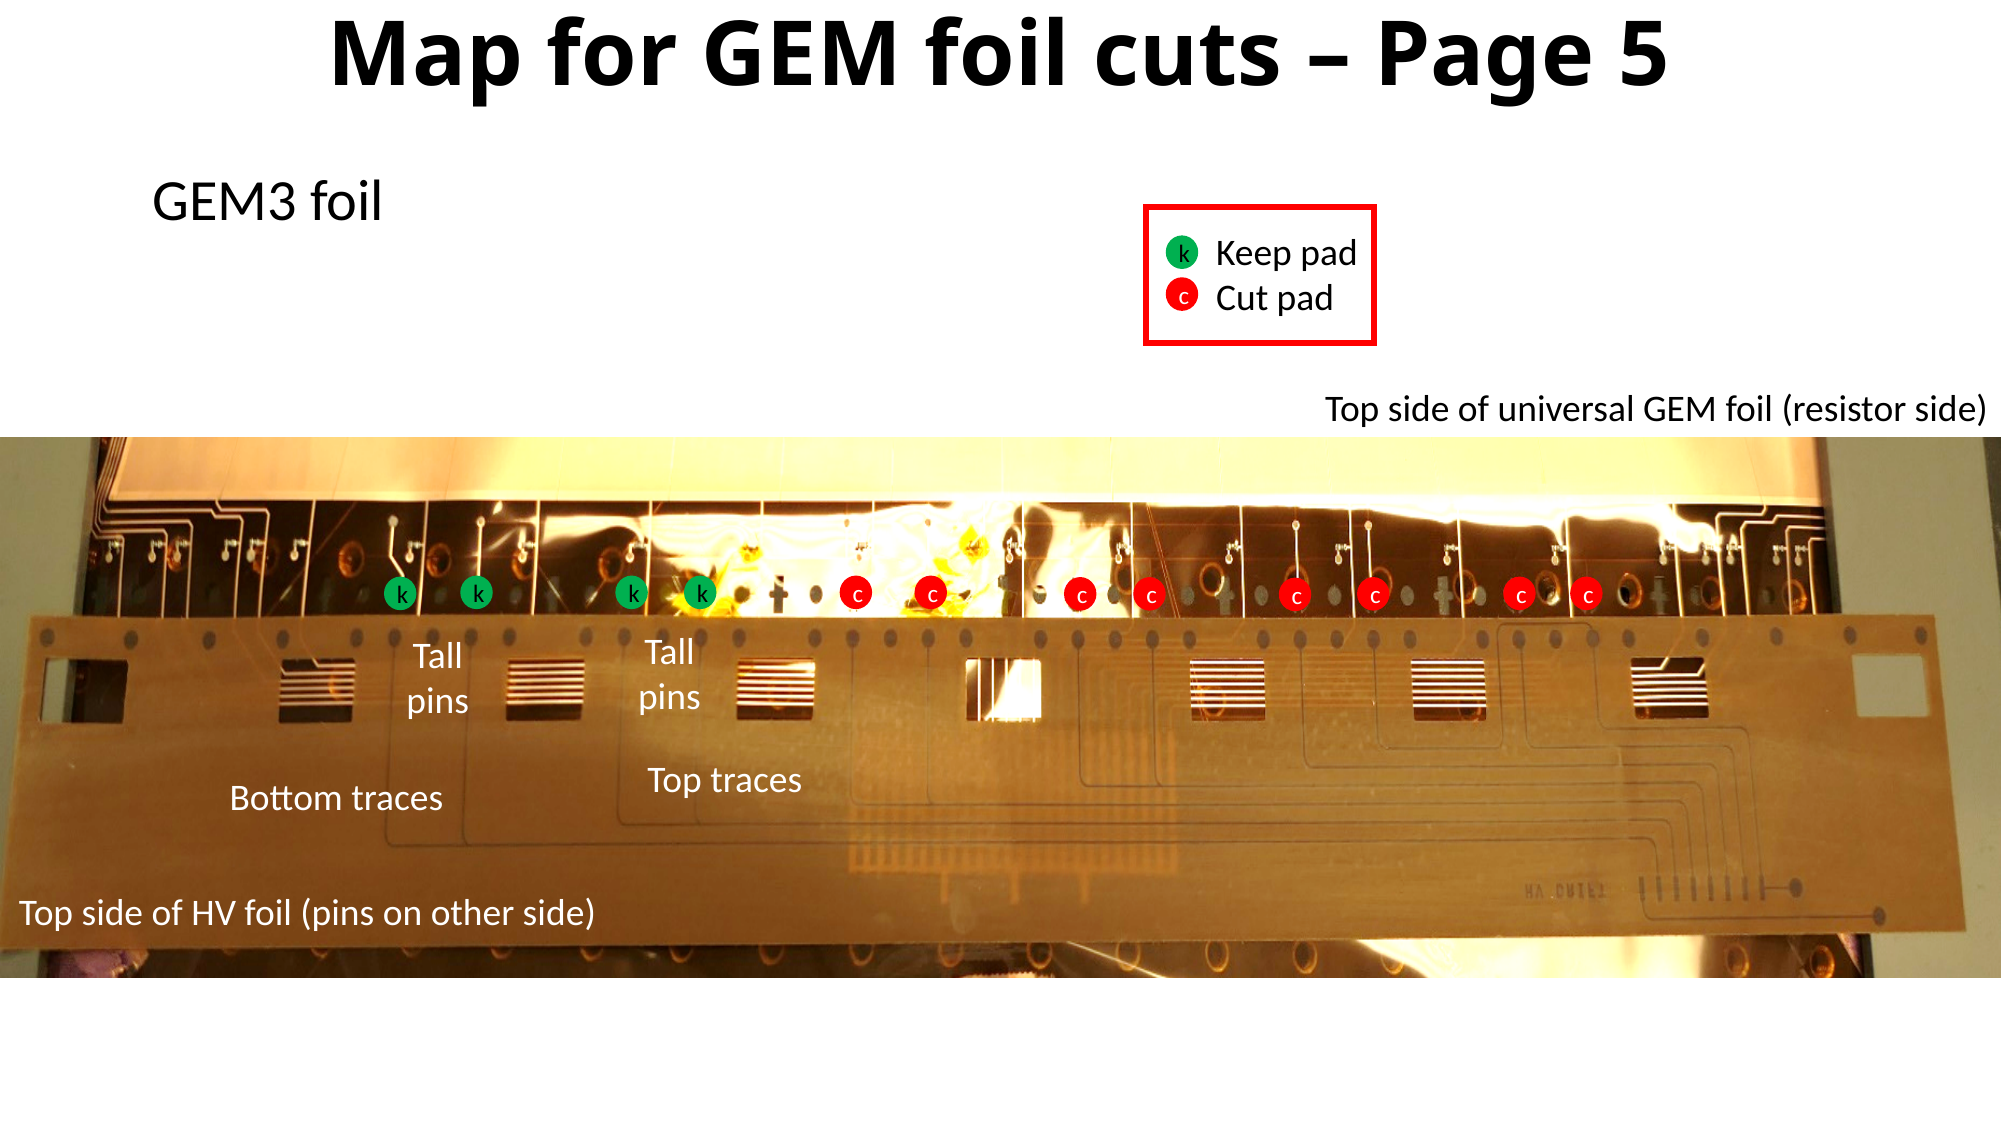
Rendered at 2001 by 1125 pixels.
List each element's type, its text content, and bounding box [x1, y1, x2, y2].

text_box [1145, 206, 1375, 344]
text_box Top side of universal GEM foil (resistor side) [1310, 376, 2000, 437]
text_box GEM3 foil [137, 162, 1863, 265]
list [0, 437, 2000, 978]
text_box Map for GEM foil cuts – Page 5 [137, 0, 1863, 113]
